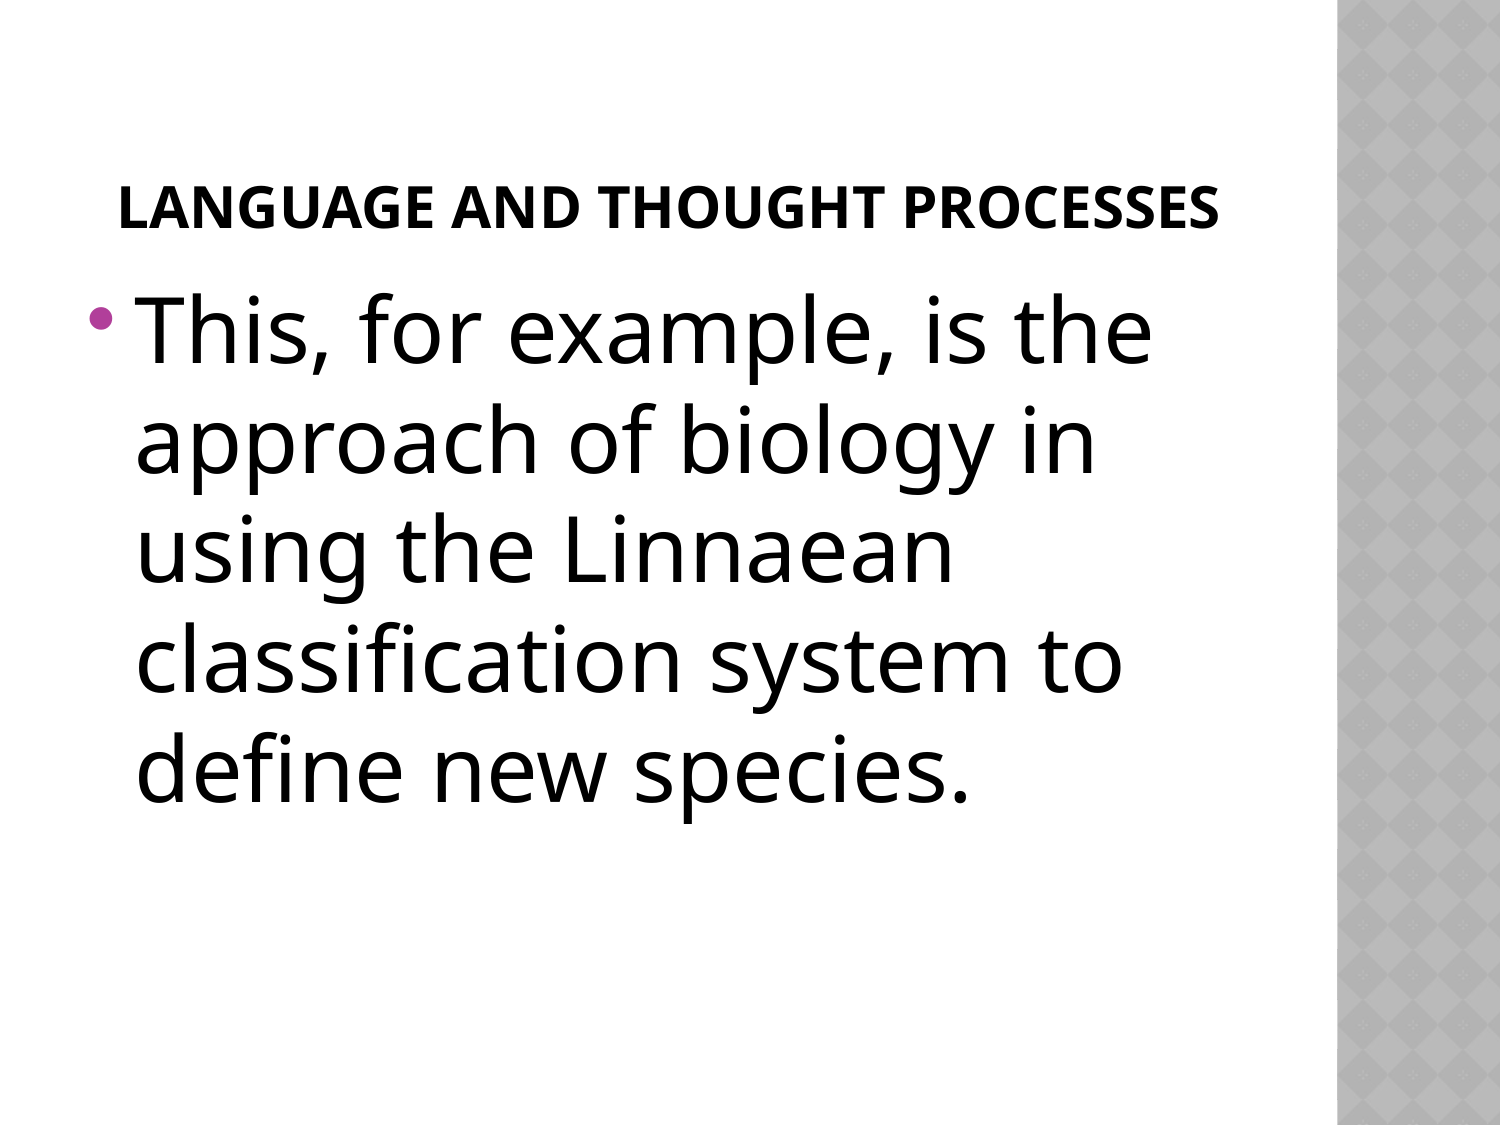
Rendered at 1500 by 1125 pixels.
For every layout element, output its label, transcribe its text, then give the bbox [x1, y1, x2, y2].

title Language and thought processes [75, 52, 1263, 240]
list This, for example, is the approach of biology in using the Linnaean classification system to define new species. [75, 264, 1263, 1059]
